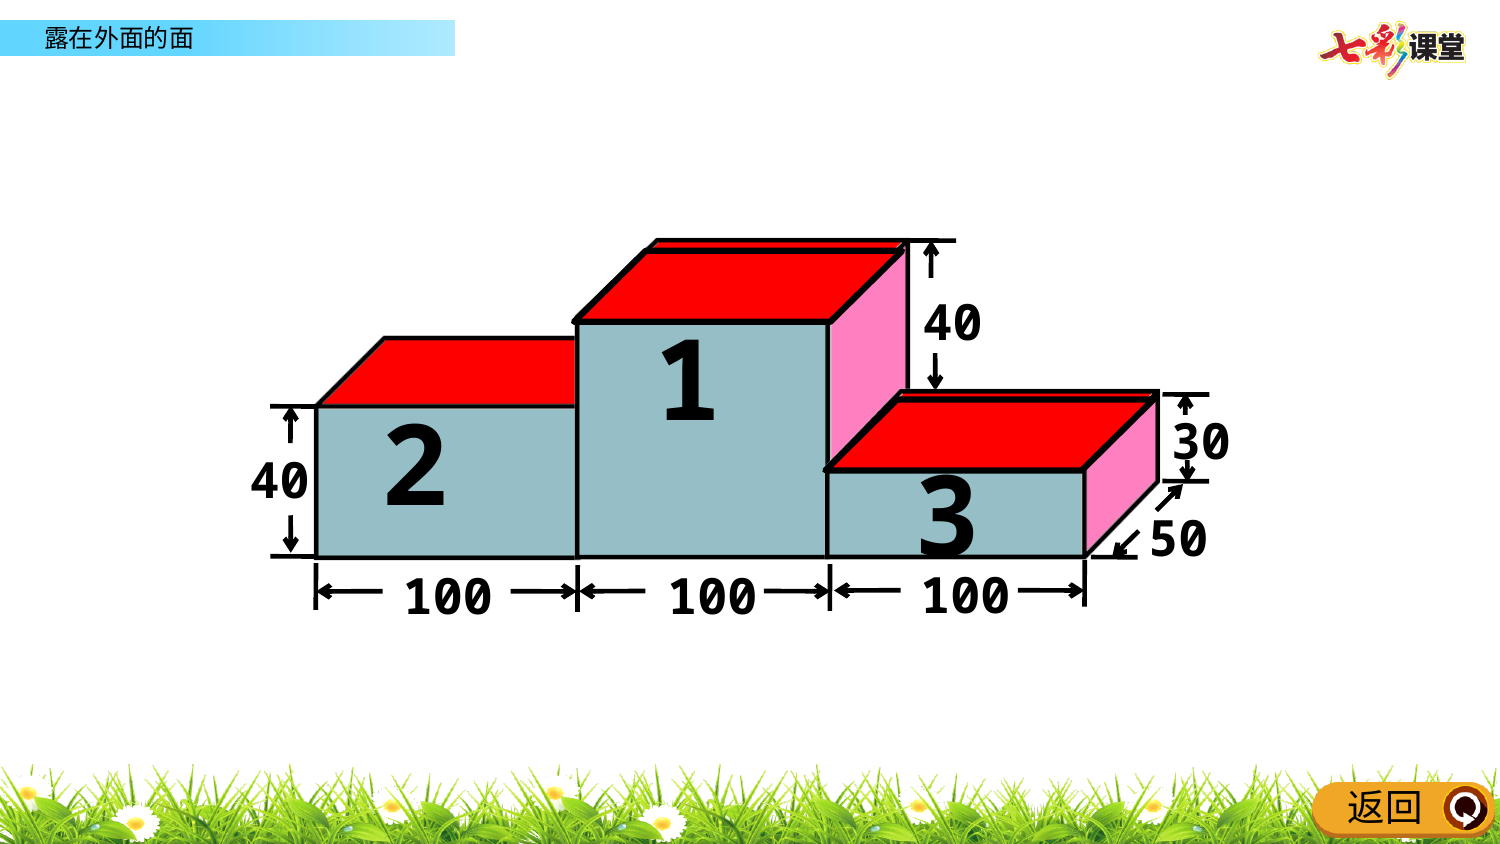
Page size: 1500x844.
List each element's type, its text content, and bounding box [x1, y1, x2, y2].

picture [0, 764, 1500, 844]
picture [554, 232, 1165, 569]
text_box 100 [905, 576, 1029, 631]
text_box 40 [214, 441, 304, 517]
text_box 100 [652, 577, 776, 632]
text_box 30 [1171, 402, 1344, 477]
picture [1316, 20, 1468, 80]
text_box 100 [388, 573, 511, 632]
text_box 3 [898, 578, 905, 587]
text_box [309, 331, 549, 565]
text_box 50 [1166, 499, 1303, 575]
text_box 40 [940, 283, 1096, 359]
